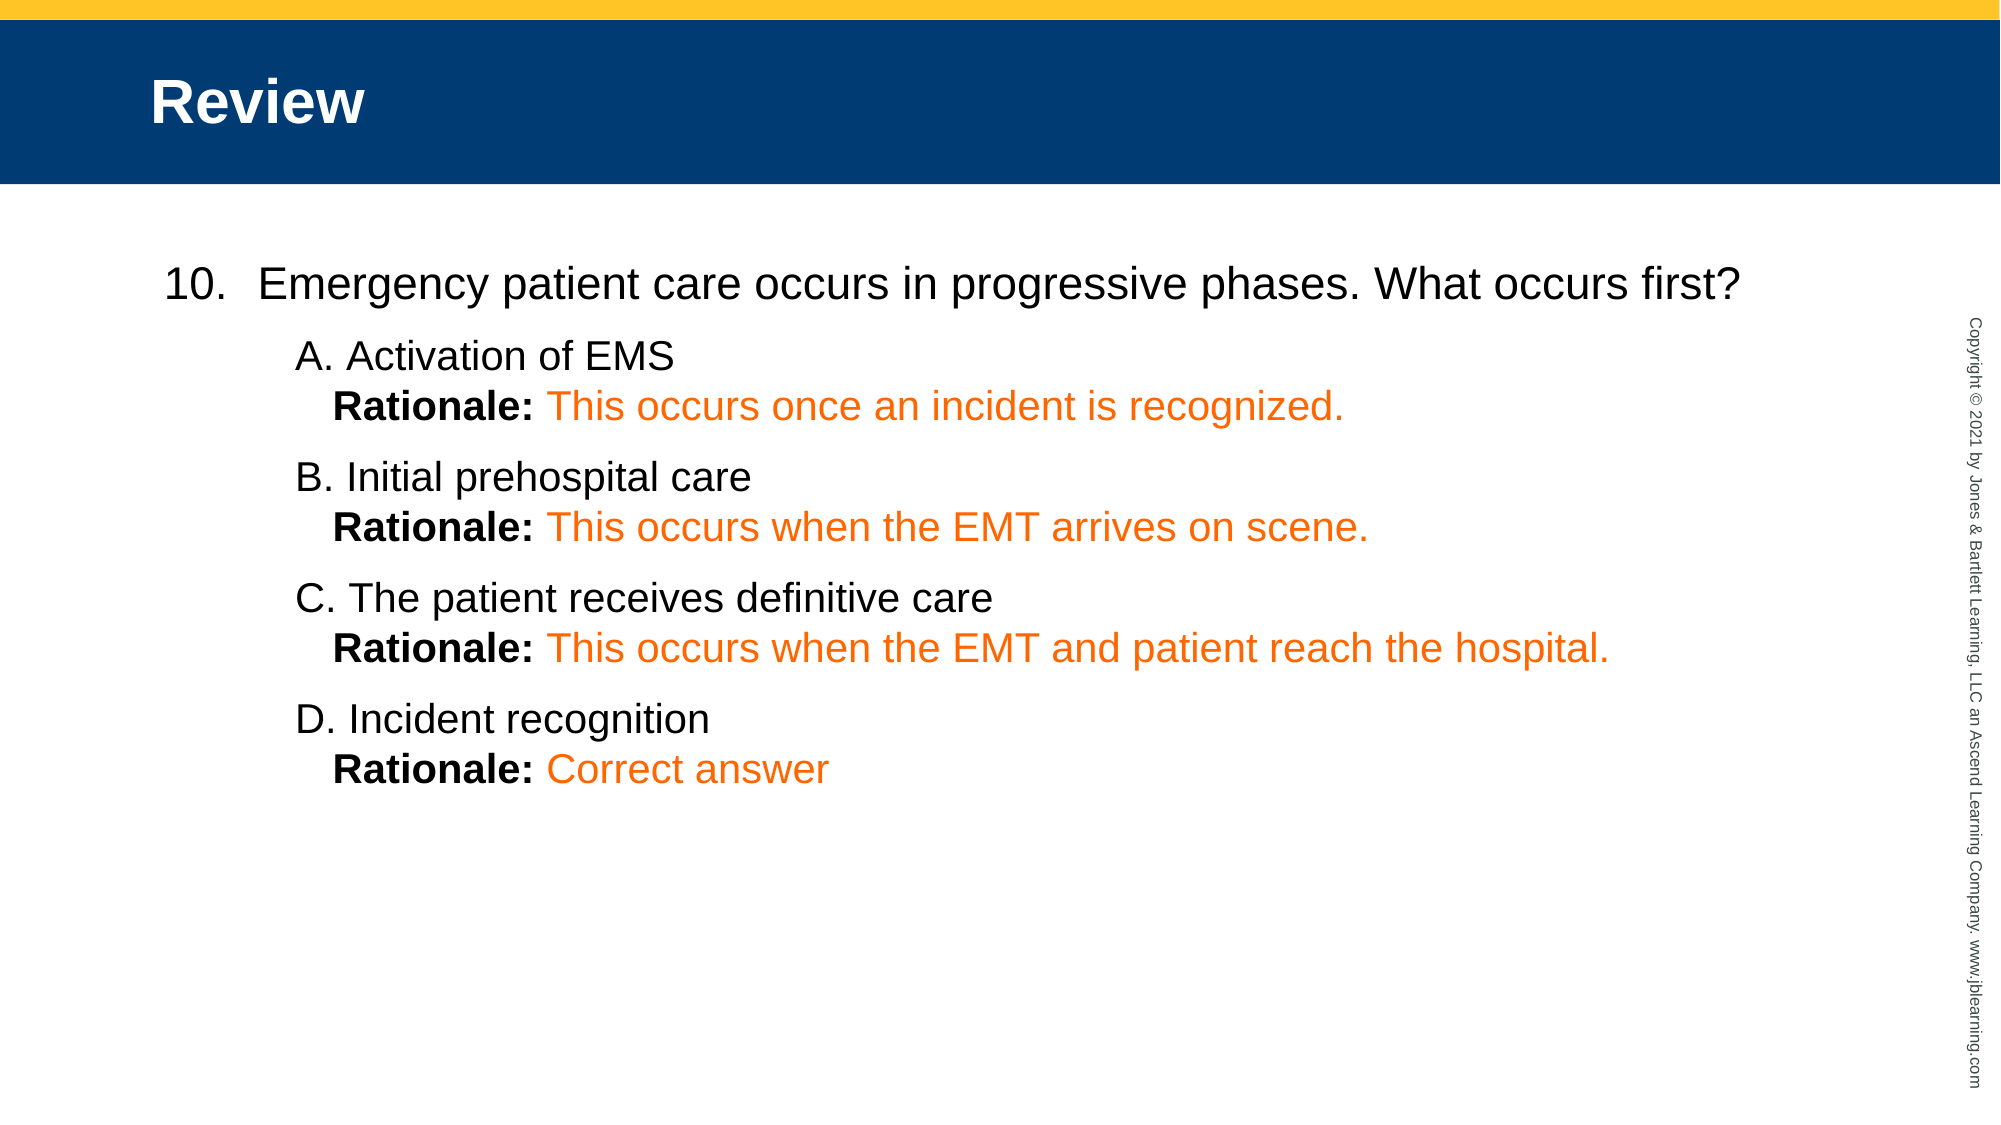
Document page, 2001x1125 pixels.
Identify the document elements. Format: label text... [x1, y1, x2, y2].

title Review [0, 19, 2000, 185]
list Emergency patient care occurs in progressive phases. What occurs first? Activation of EMS Rationale: This occurs once an incident is recognized. Initial prehospital care Rationale: This occurs when the EMT arrives on scene. The patient receives definitive care Rationale: This occurs when the EMT and patient reach the hospital. Incident recognition Rationale: Correct answer [148, 245, 1849, 1034]
